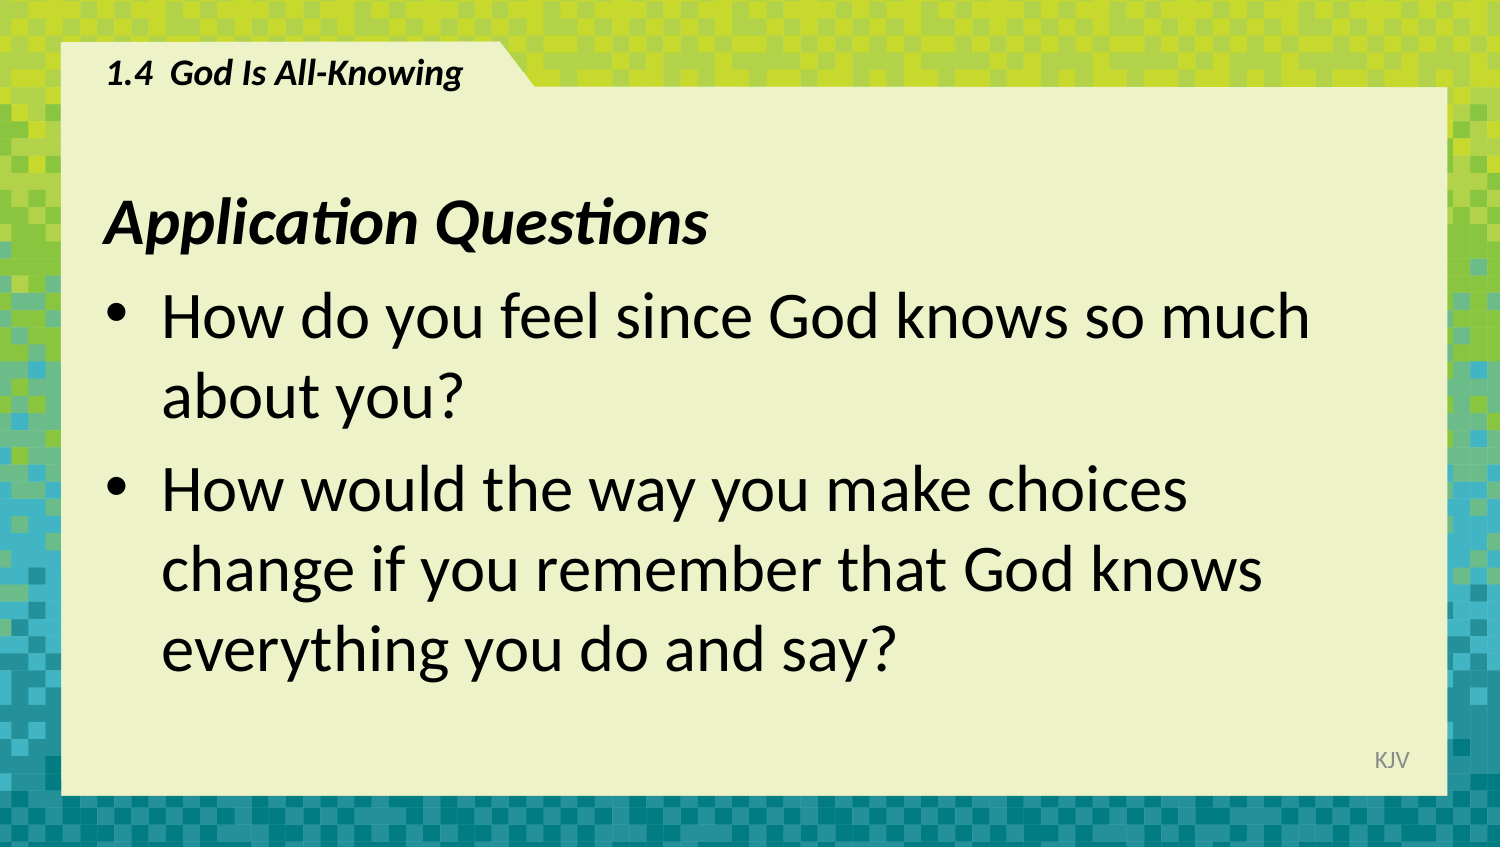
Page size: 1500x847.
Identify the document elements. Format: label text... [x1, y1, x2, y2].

picture [0, 0, 1500, 847]
footer KJV [950, 736, 1425, 782]
title 1.4 God Is All-Knowing [89, 33, 1420, 108]
list Application Questions How do you feel since God knows so much about you? How would the way you make choices change if you remember that God knows everything you do and say? [89, 141, 1403, 722]
